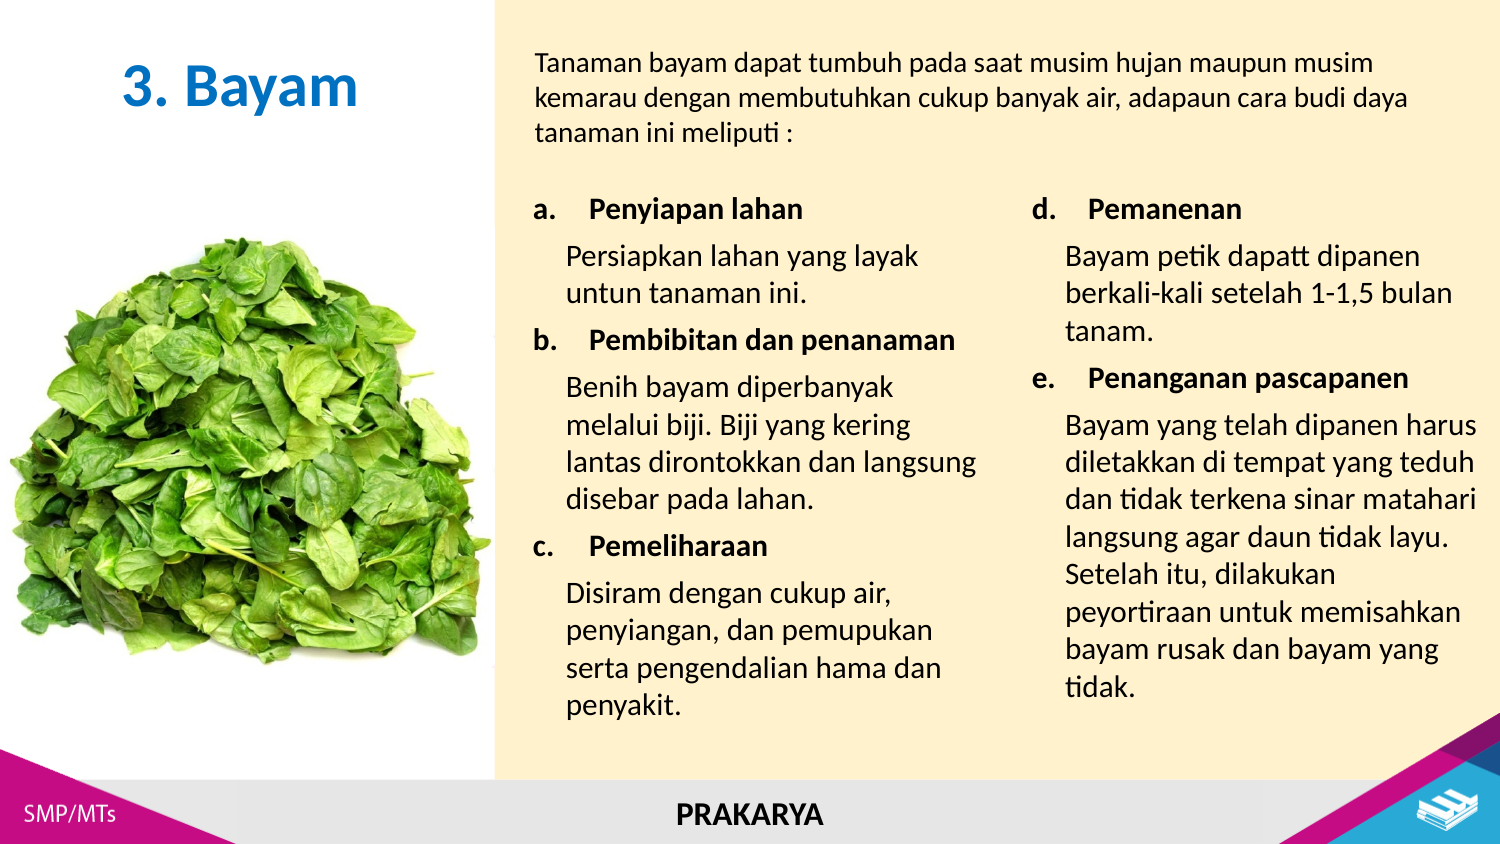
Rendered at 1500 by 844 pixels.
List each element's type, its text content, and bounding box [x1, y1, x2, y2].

picture [5, 226, 495, 668]
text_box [0, 713, 1500, 844]
text_box 3. Bayam [94, 30, 472, 133]
text_box Tanaman bayam dapat tumbuh pada saat musim hujan maupun musim kemarau dengan membutuhkan cukup banyak air, adapaun cara budi daya tanaman ini meliputi : [519, 35, 1443, 156]
text_box [494, 0, 1500, 713]
text_box Penyiapan lahan Persiapkan lahan yang layak untun tanaman ini. Pembibitan dan penanaman Benih bayam diperbanyak melalui biji. Biji yang kering lantas dirontokkan dan langsung disebar pada lahan. Pemeliharaan Disiram dengan cukup air, penyiangan, dan pemupukan serta pengendalian hama dan penyakit. Pemanenan Bayam petik dapatt dipanen berkali-kali setelah 1-1,5 bulan tanam. Penanganan pascapanen Bayam yang telah dipanen harus diletakkan di tempat yang teduh dan tidak terkena sinar matahari langsung agar daun tidak layu. Setelah itu, dilakukan peyortiraan untuk memisahkan bayam rusak dan bayam yang tidak. [521, 210, 1498, 700]
